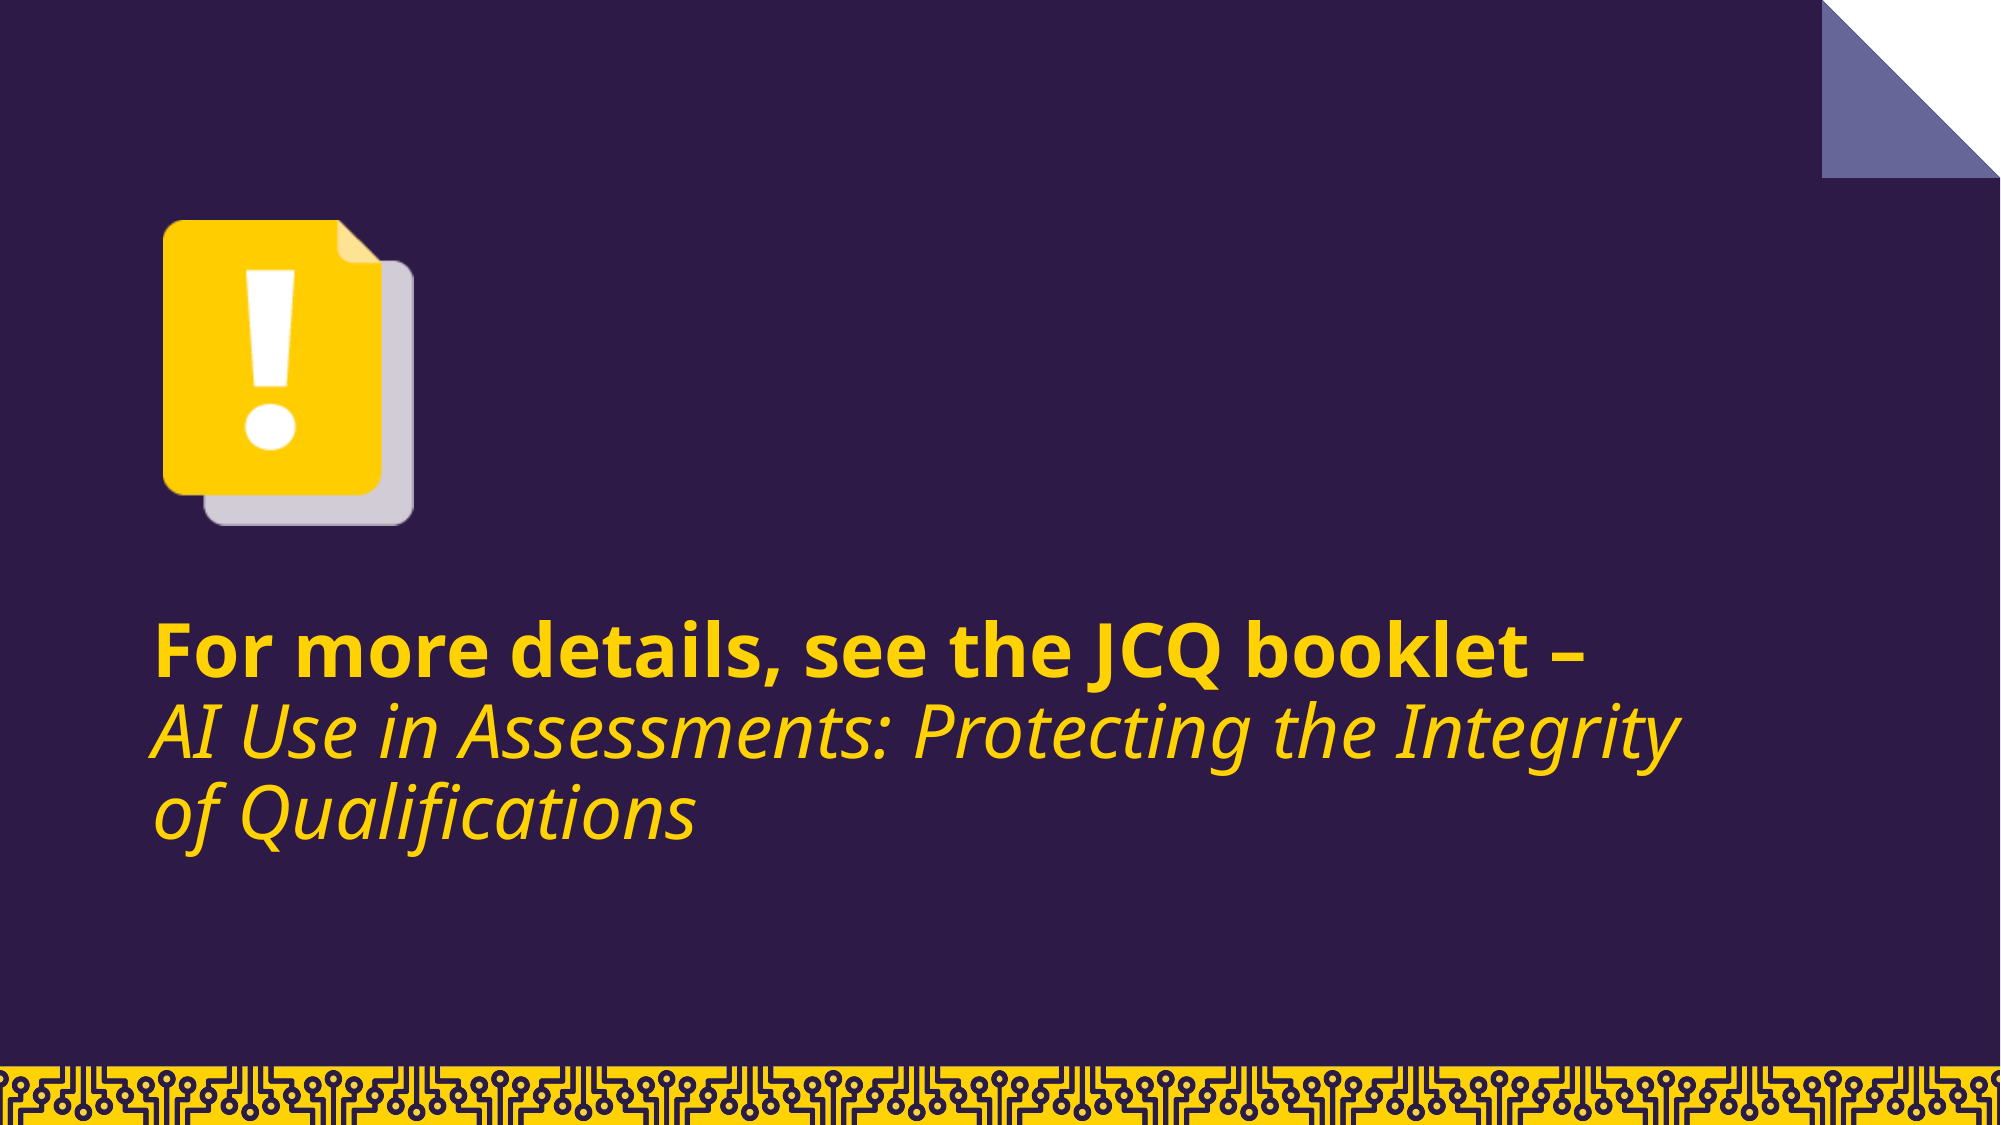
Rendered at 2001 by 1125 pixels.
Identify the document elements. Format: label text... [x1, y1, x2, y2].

picture [0, 1066, 2000, 1125]
picture [163, 220, 414, 526]
title For more details, see the JCQ booklet – AI Use in Assessments: Protecting the Integrity of Qualifications [137, 351, 1712, 863]
